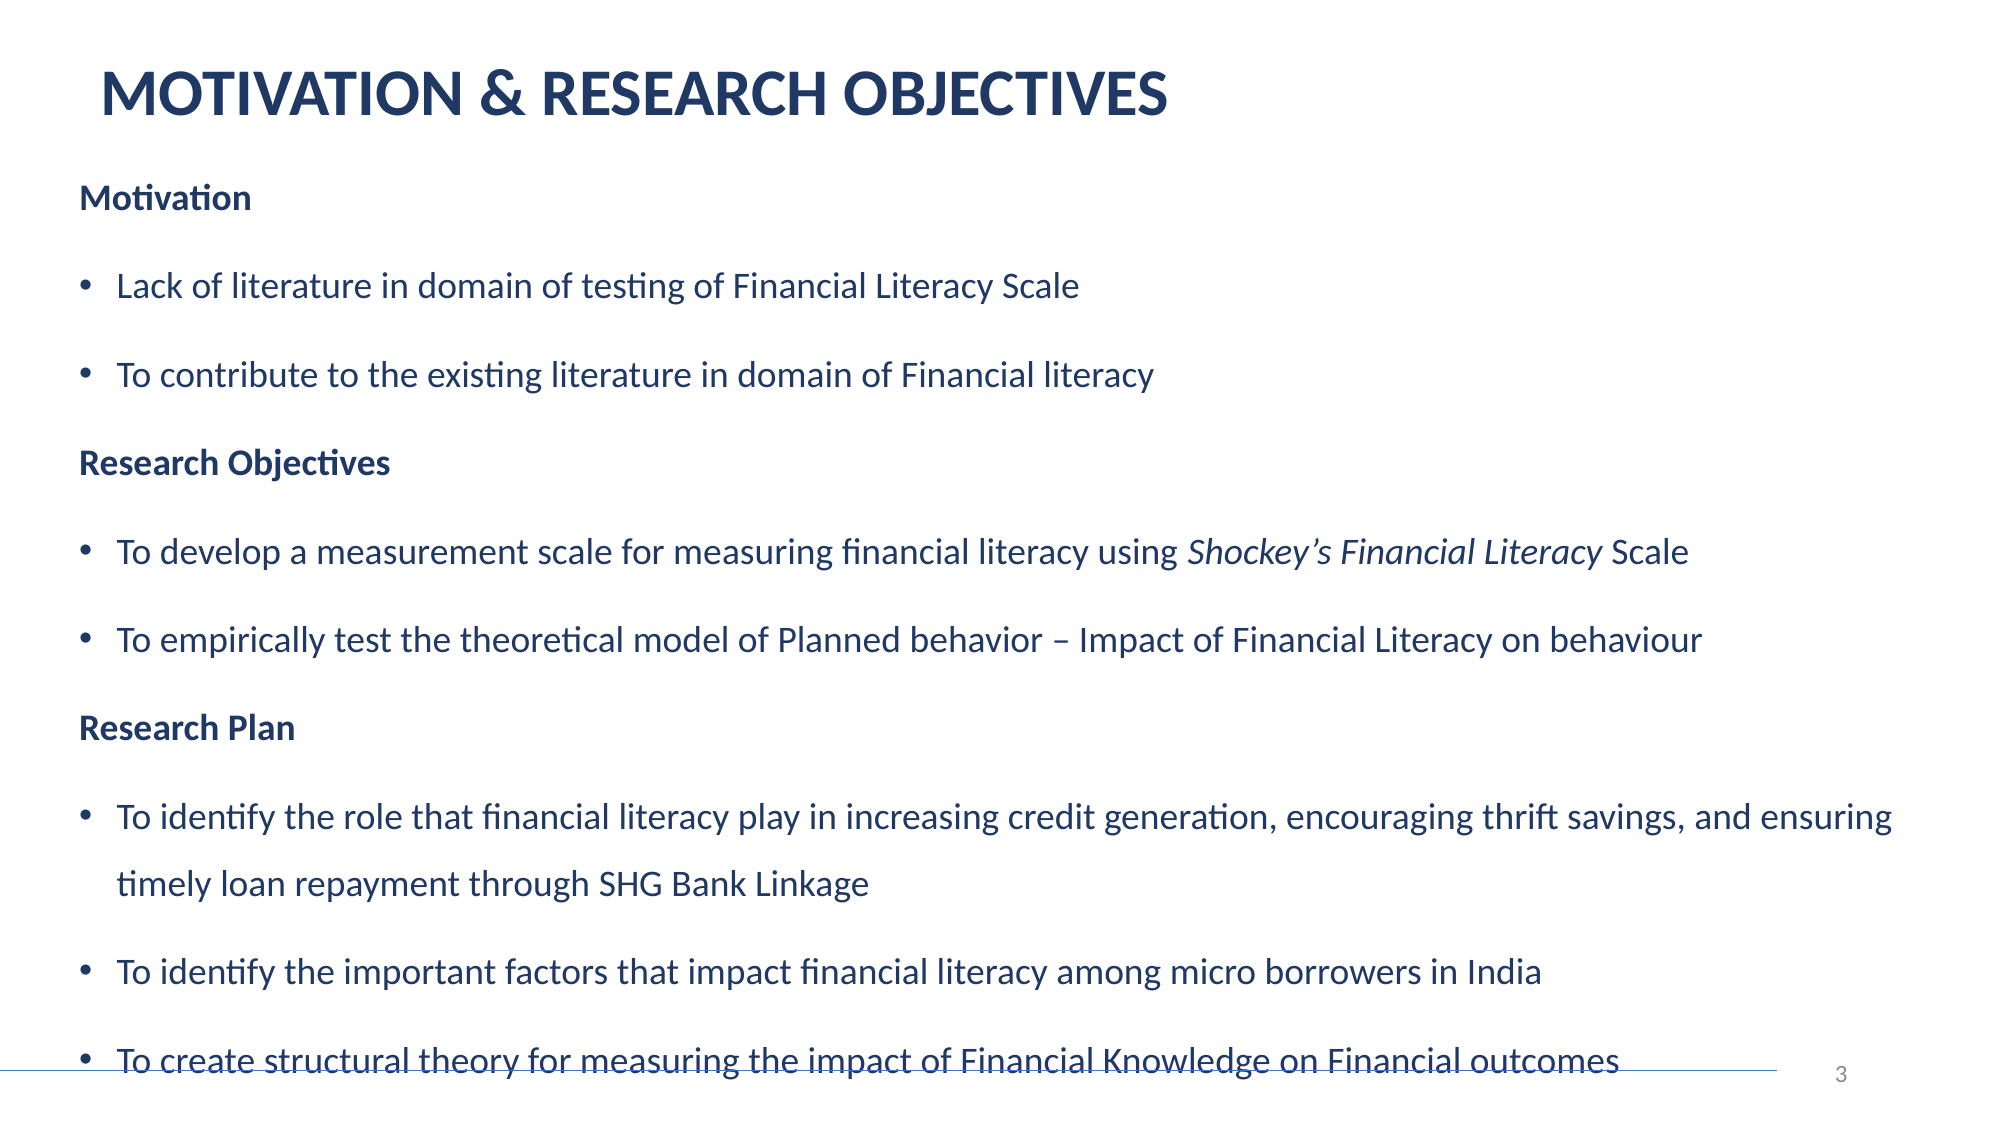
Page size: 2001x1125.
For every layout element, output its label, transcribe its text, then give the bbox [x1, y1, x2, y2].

title MOTIVATION & RESEARCH OBJECTIVES [85, 0, 1811, 143]
slide_number 3 [1412, 1042, 1863, 1103]
list Motivation Lack of literature in domain of testing of Financial Literacy Scale To contribute to the existing literature in domain of Financial literacy Research Objectives To develop a measurement scale for measuring financial literacy using Shockey’s Financial Literacy Scale To empirically test the theoretical model of Planned behavior – Impact of Financial Literacy on behaviour Research Plan To identify the role that financial literacy play in increasing credit generation, encouraging thrift savings, and ensuring timely loan repayment through SHG Bank Linkage To identify the important factors that impact financial literacy among micro borrowers in India To create structural theory for measuring the impact of Financial Knowledge on Financial outcomes [64, 143, 1915, 1081]
